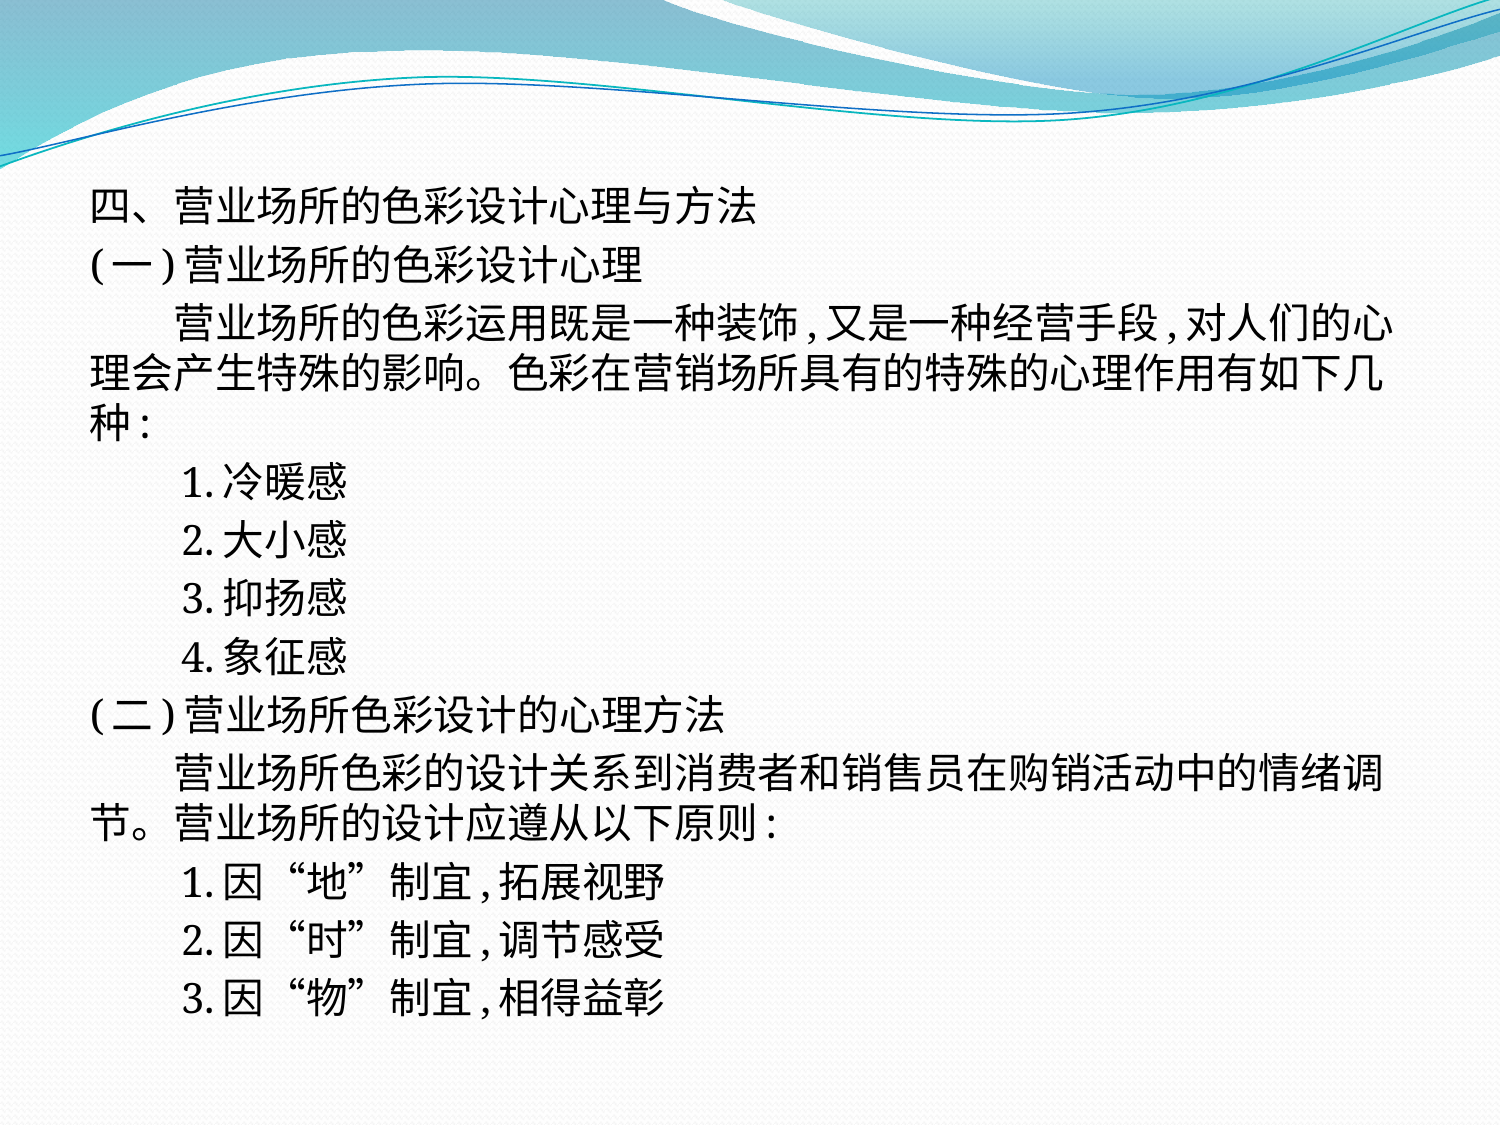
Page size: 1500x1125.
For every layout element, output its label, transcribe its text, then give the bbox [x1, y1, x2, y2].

list 四、营业场所的色彩设计心理与方法 (一)营业场所的色彩设计心理 营业场所的色彩运用既是一种装饰,又是一种经营手段,对人们的心理会产生特殊的影响。色彩在营销场所具有的特殊的心理作用有如下几种: 1.冷暖感 2.大小感 3.抑扬感 4.象征感 (二)营业场所色彩设计的心理方法 营业场所色彩的设计关系到消费者和销售员在购销活动中的情绪调节。营业场所的设计应遵从以下原则: 1.因“地”制宜,拓展视野 2.因“时”制宜,调节感受 3.因“物”制宜,相得益彰 [75, 172, 1425, 1038]
